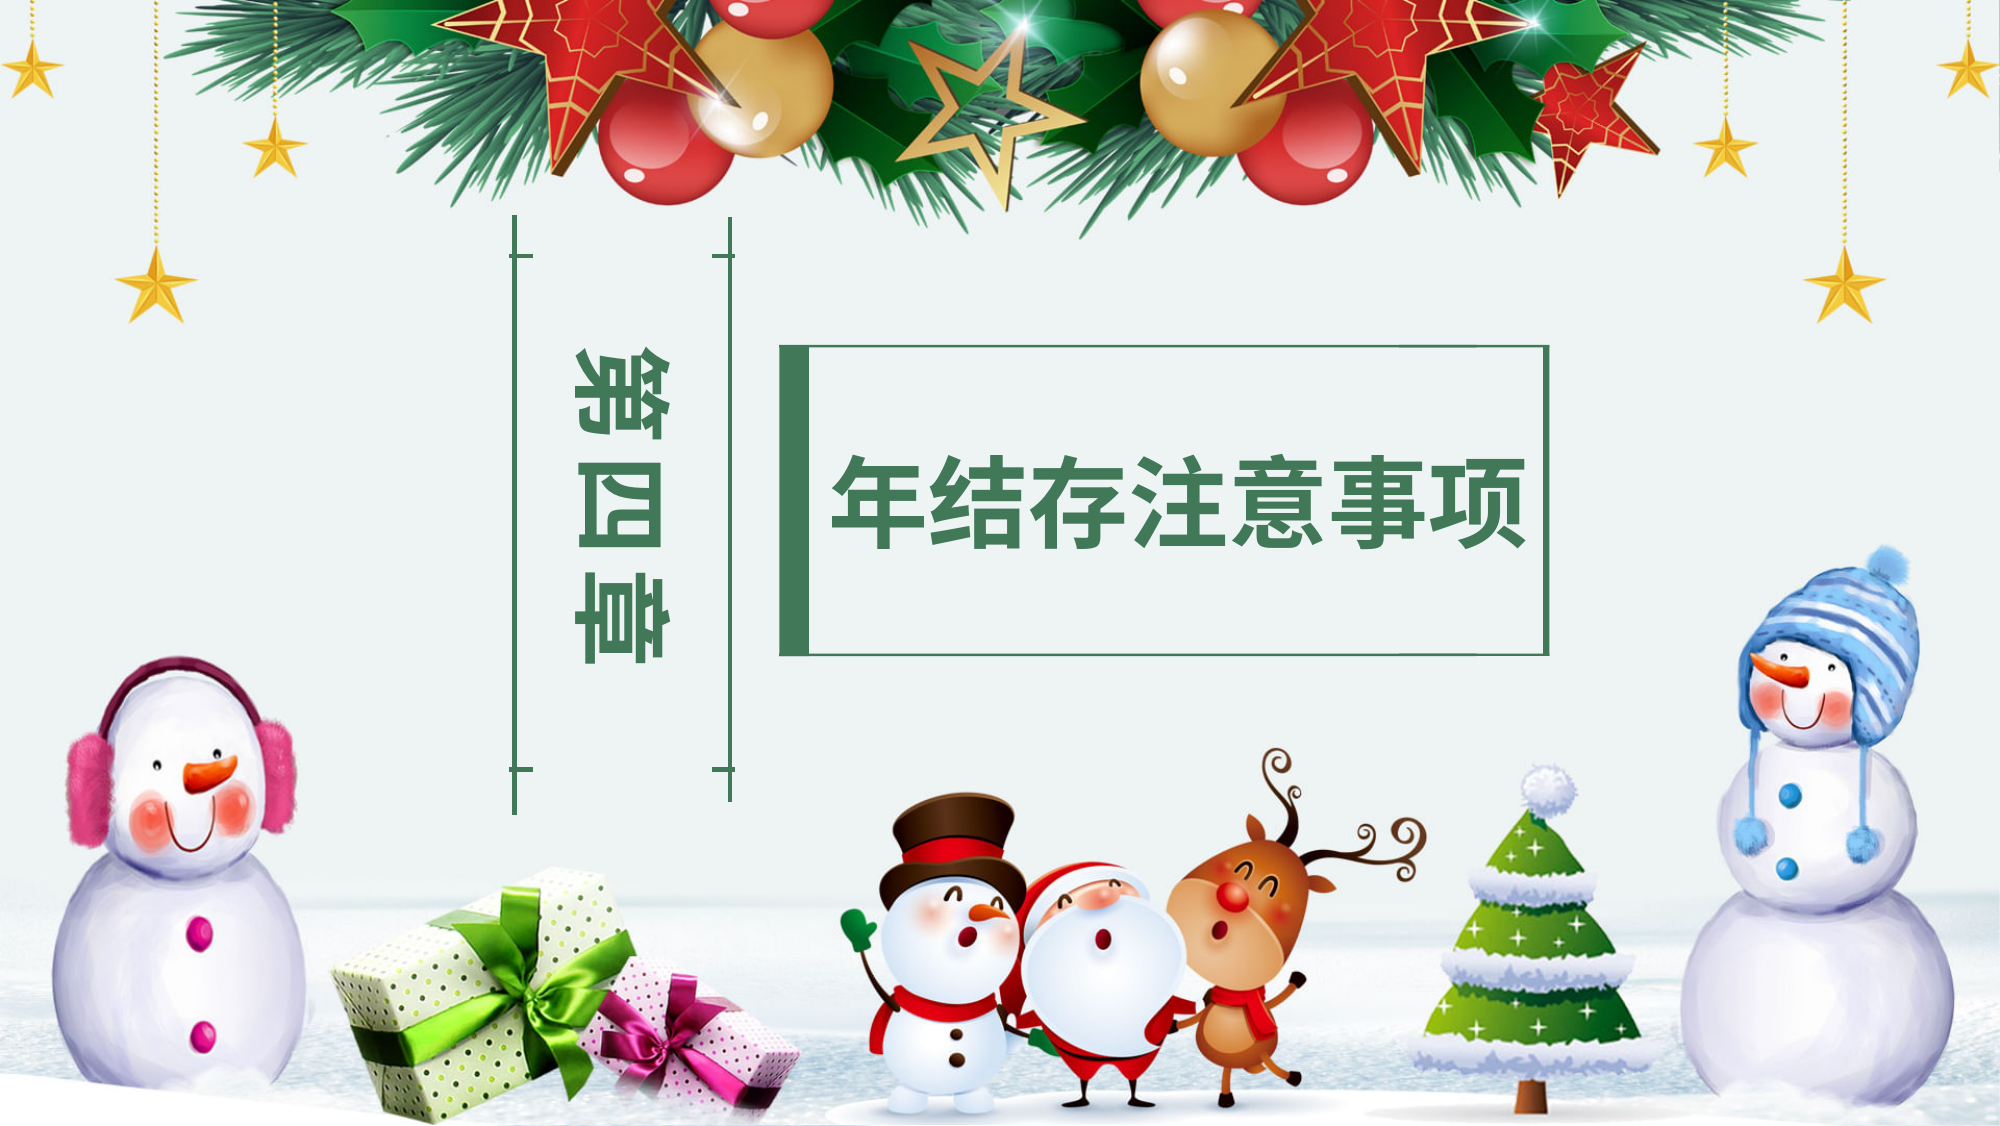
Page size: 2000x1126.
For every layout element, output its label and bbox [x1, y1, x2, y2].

text_box [779, 344, 1550, 657]
picture [0, 0, 2000, 1126]
text_box [322, 401, 779, 628]
